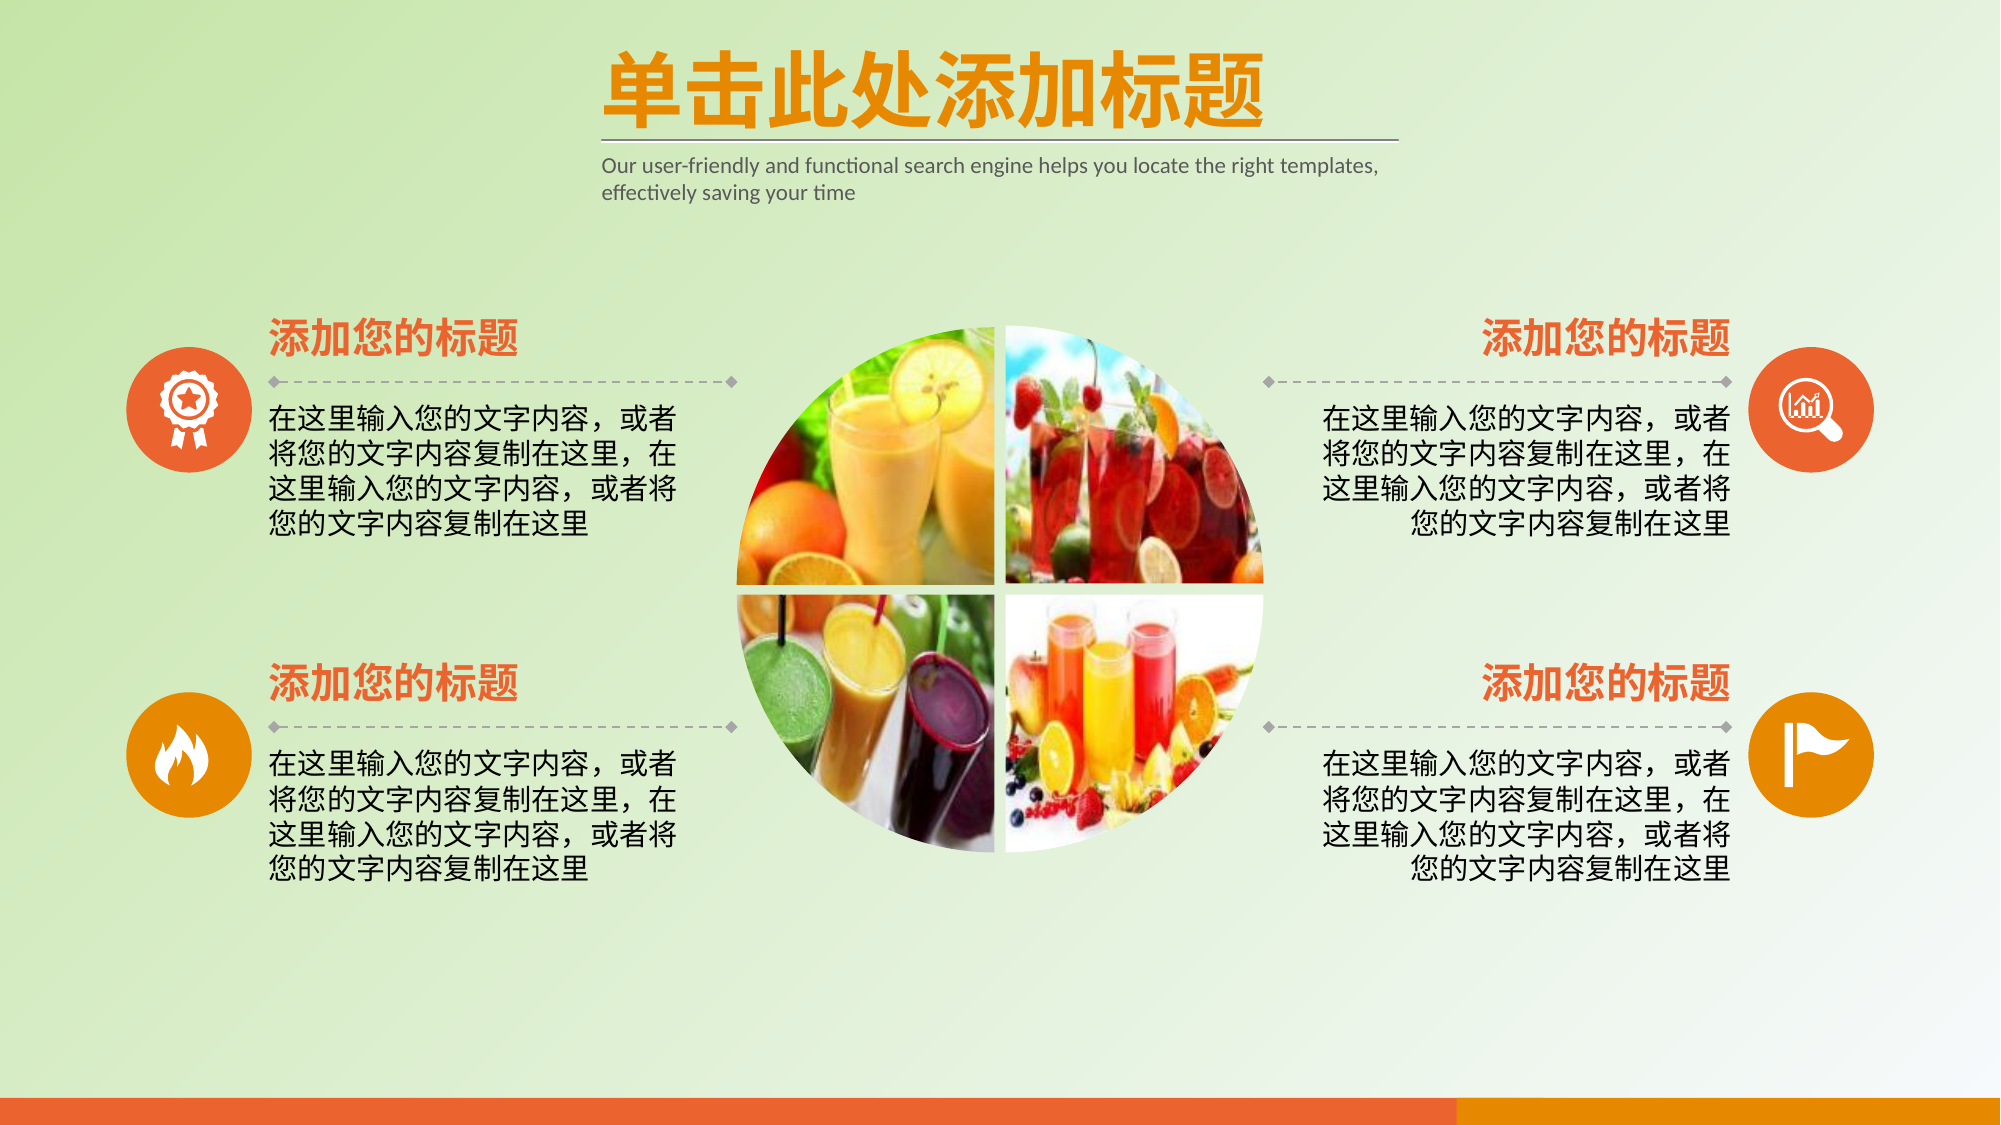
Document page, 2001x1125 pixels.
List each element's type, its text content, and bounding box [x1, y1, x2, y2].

text_box 在这里输入您的文字内容，或者将您的文字内容复制在这里，在这里输入您的文字内容，或者将您的文字内容复制在这里 [253, 393, 720, 548]
text_box 在这里输入您的文字内容，或者将您的文字内容复制在这里，在这里输入您的文字内容，或者将您的文字内容复制在这里 [1280, 393, 1747, 548]
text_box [126, 692, 252, 818]
text_box [0, 1097, 1456, 1125]
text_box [585, 30, 1415, 214]
text_box 在这里输入您的文字内容，或者将您的文字内容复制在这里，在这里输入您的文字内容，或者将您的文字内容复制在这里 [253, 738, 720, 893]
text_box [1748, 347, 1874, 473]
text_box [1456, 1097, 2000, 1125]
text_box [126, 347, 252, 473]
text_box [1004, 593, 1265, 854]
text_box [735, 593, 996, 854]
text_box 添加您的标题 [1421, 304, 1747, 370]
text_box 添加您的标题 [253, 649, 579, 715]
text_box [1748, 692, 1874, 818]
text_box [735, 326, 996, 587]
text_box 添加您的标题 [253, 304, 579, 370]
text_box [1004, 324, 1265, 585]
text_box 在这里输入您的文字内容，或者将您的文字内容复制在这里，在这里输入您的文字内容，或者将您的文字内容复制在这里 [1280, 738, 1747, 893]
text_box 添加您的标题 [1421, 649, 1747, 715]
